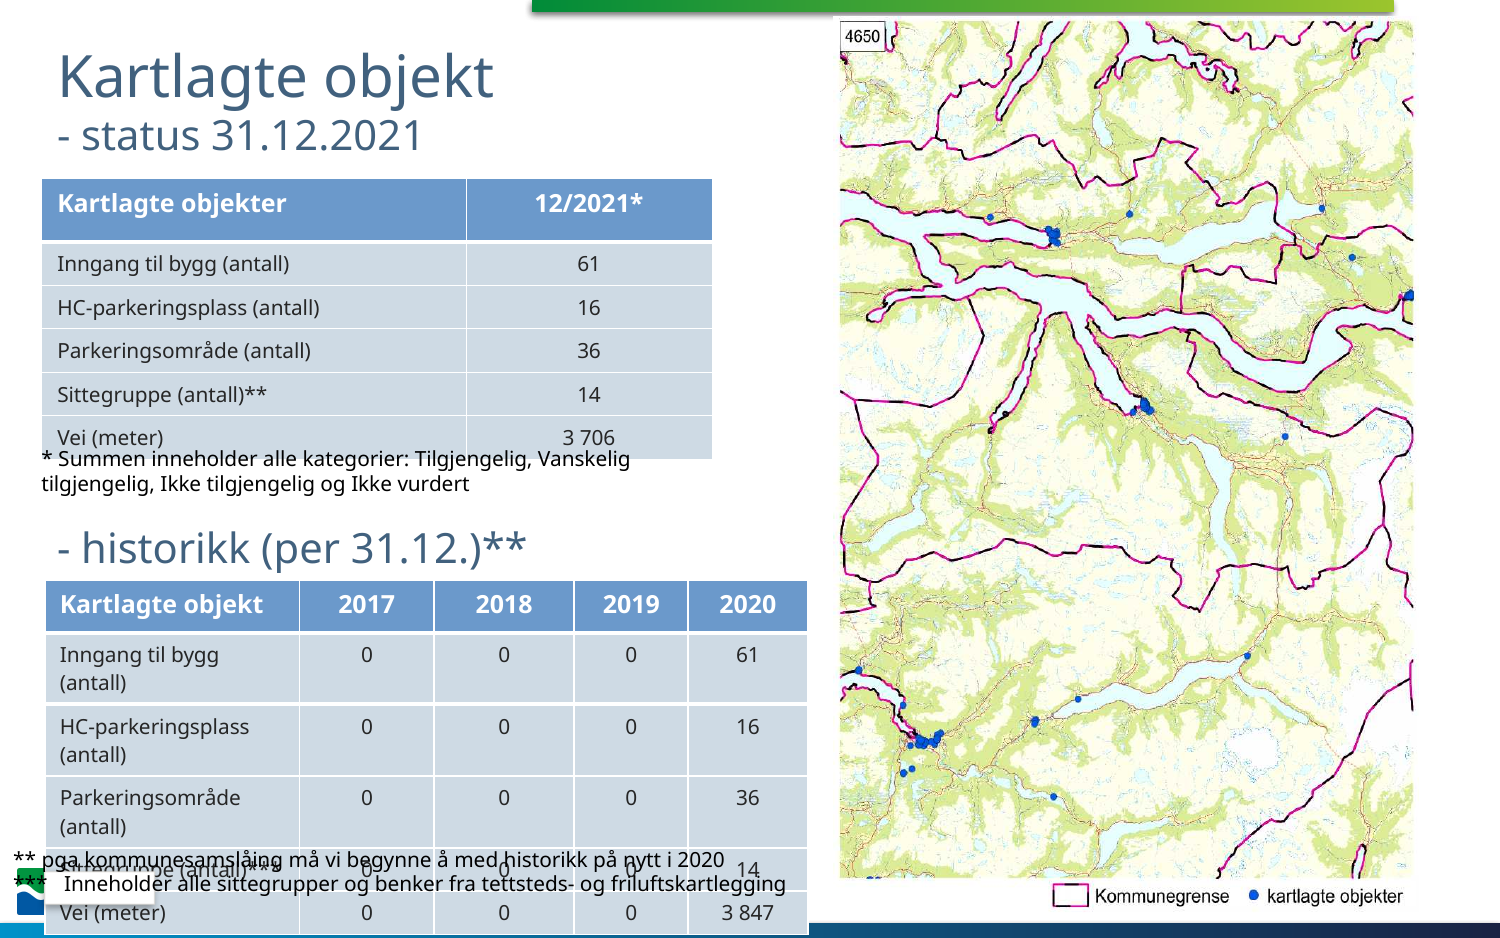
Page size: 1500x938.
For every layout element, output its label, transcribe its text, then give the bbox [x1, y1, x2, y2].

picture [833, 16, 1419, 913]
table_cell 0 [575, 635, 687, 702]
table_cell 0 [575, 706, 687, 775]
table_header 2020 [689, 581, 807, 631]
table_cell Parkeringsområde (antall) [46, 777, 299, 838]
table_cell 0 [435, 777, 573, 838]
table_header Kartlagte objekt [46, 581, 299, 631]
table_cell HC-parkeringsplass (antall) [42, 286, 466, 328]
table_header 12/2021* [467, 179, 712, 240]
table_header Kartlagte objekter [42, 179, 466, 240]
table_cell Inngang til bygg (antall) [42, 244, 466, 285]
table_cell 0 [300, 777, 433, 838]
table_cell 0 [575, 904, 687, 934]
table_cell 0 [435, 706, 573, 775]
table_cell 36 [689, 777, 807, 847]
table_cell 14 [802, 849, 807, 890]
text_box - historikk (per 31.12.)** [42, 496, 828, 580]
table_cell 16 [467, 286, 712, 328]
table_cell 36 [467, 329, 712, 372]
table_cell 0 [575, 777, 687, 838]
table_cell Vei (meter) [42, 416, 466, 438]
table_cell 61 [689, 635, 807, 702]
table_cell 14 [467, 373, 712, 415]
table_cell HC-parkeringsplass (antall) [46, 706, 299, 775]
table_cell Sittegruppe (antall)** [42, 373, 466, 415]
table_cell 16 [689, 706, 807, 775]
text_box ** pga kommunesamslåing må vi begynne å med historikk på nytt i 2020 *** Inneholder alle sittegrupper og benker fra tettsteds- og friluftskartlegging [0, 838, 802, 904]
table_cell 0 [435, 635, 573, 702]
table_header 2019 [575, 581, 687, 631]
table_cell 0 [435, 904, 573, 934]
table_cell 61 [467, 244, 712, 285]
table_cell 3 706 [467, 416, 712, 459]
table_header 2017 [300, 581, 433, 631]
table_cell 0 [300, 706, 433, 775]
text_box * Summen inneholder alle kategorier: Tilgjengelig, Vanskelig tilgjengelig, Ikke tilgjengelig og Ikke vurdert [26, 438, 711, 504]
table_cell Inngang til bygg (antall) [46, 635, 299, 702]
table_header 2018 [435, 581, 573, 631]
table_cell 3 847 [689, 892, 807, 934]
table_cell 0 [300, 635, 433, 702]
table_cell Vei (meter) [46, 904, 299, 934]
table_cell Parkeringsområde (antall) [42, 329, 466, 372]
table_cell 0 [300, 904, 433, 934]
text_box Kartlagte objekt - status 31.12.2021 [42, 24, 828, 167]
